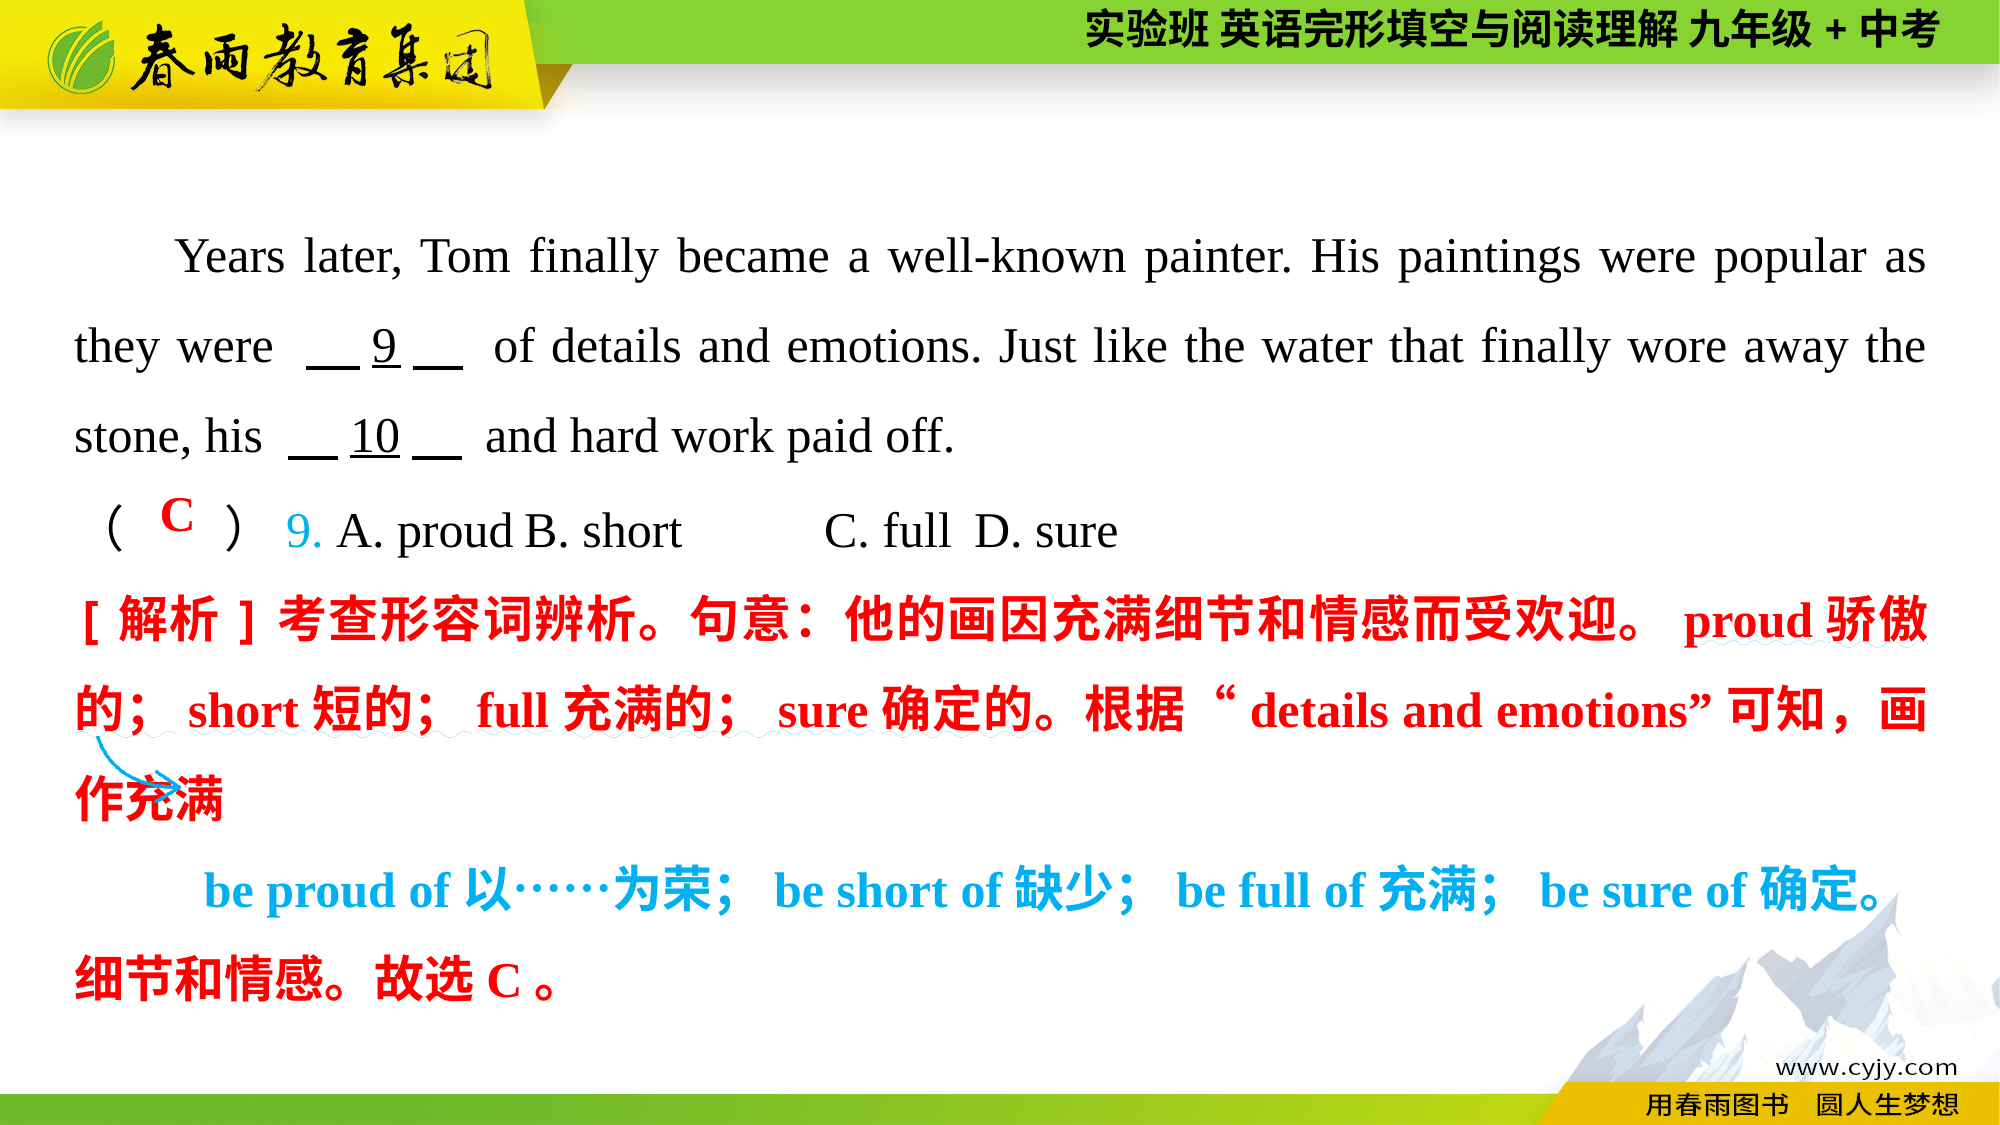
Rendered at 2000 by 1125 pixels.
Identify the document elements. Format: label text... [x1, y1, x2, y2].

picture [0, 0, 2000, 1125]
text_box C [144, 474, 211, 550]
list Years later, Tom finally became a well-known painter. His paintings were popular as they were 9 of details and emotions. Just like the water that finally wore away the stone, his 10 and hard work paid off. [59, 185, 1944, 473]
text_box （ ）9. A. proud B. short C. full D. sure [59, 473, 1944, 565]
text_box [解析]考查形容词辨析。句意：他的画因充满细节和情感而受欢迎。proud骄傲的；short短的；full充满的；sure确定的。根据“details and emotions”可知，画作充满 be proud of以……为荣；be short of缺少；be full of充满；be sure of确定。 细节和情感。故选C。 [59, 565, 1944, 1015]
